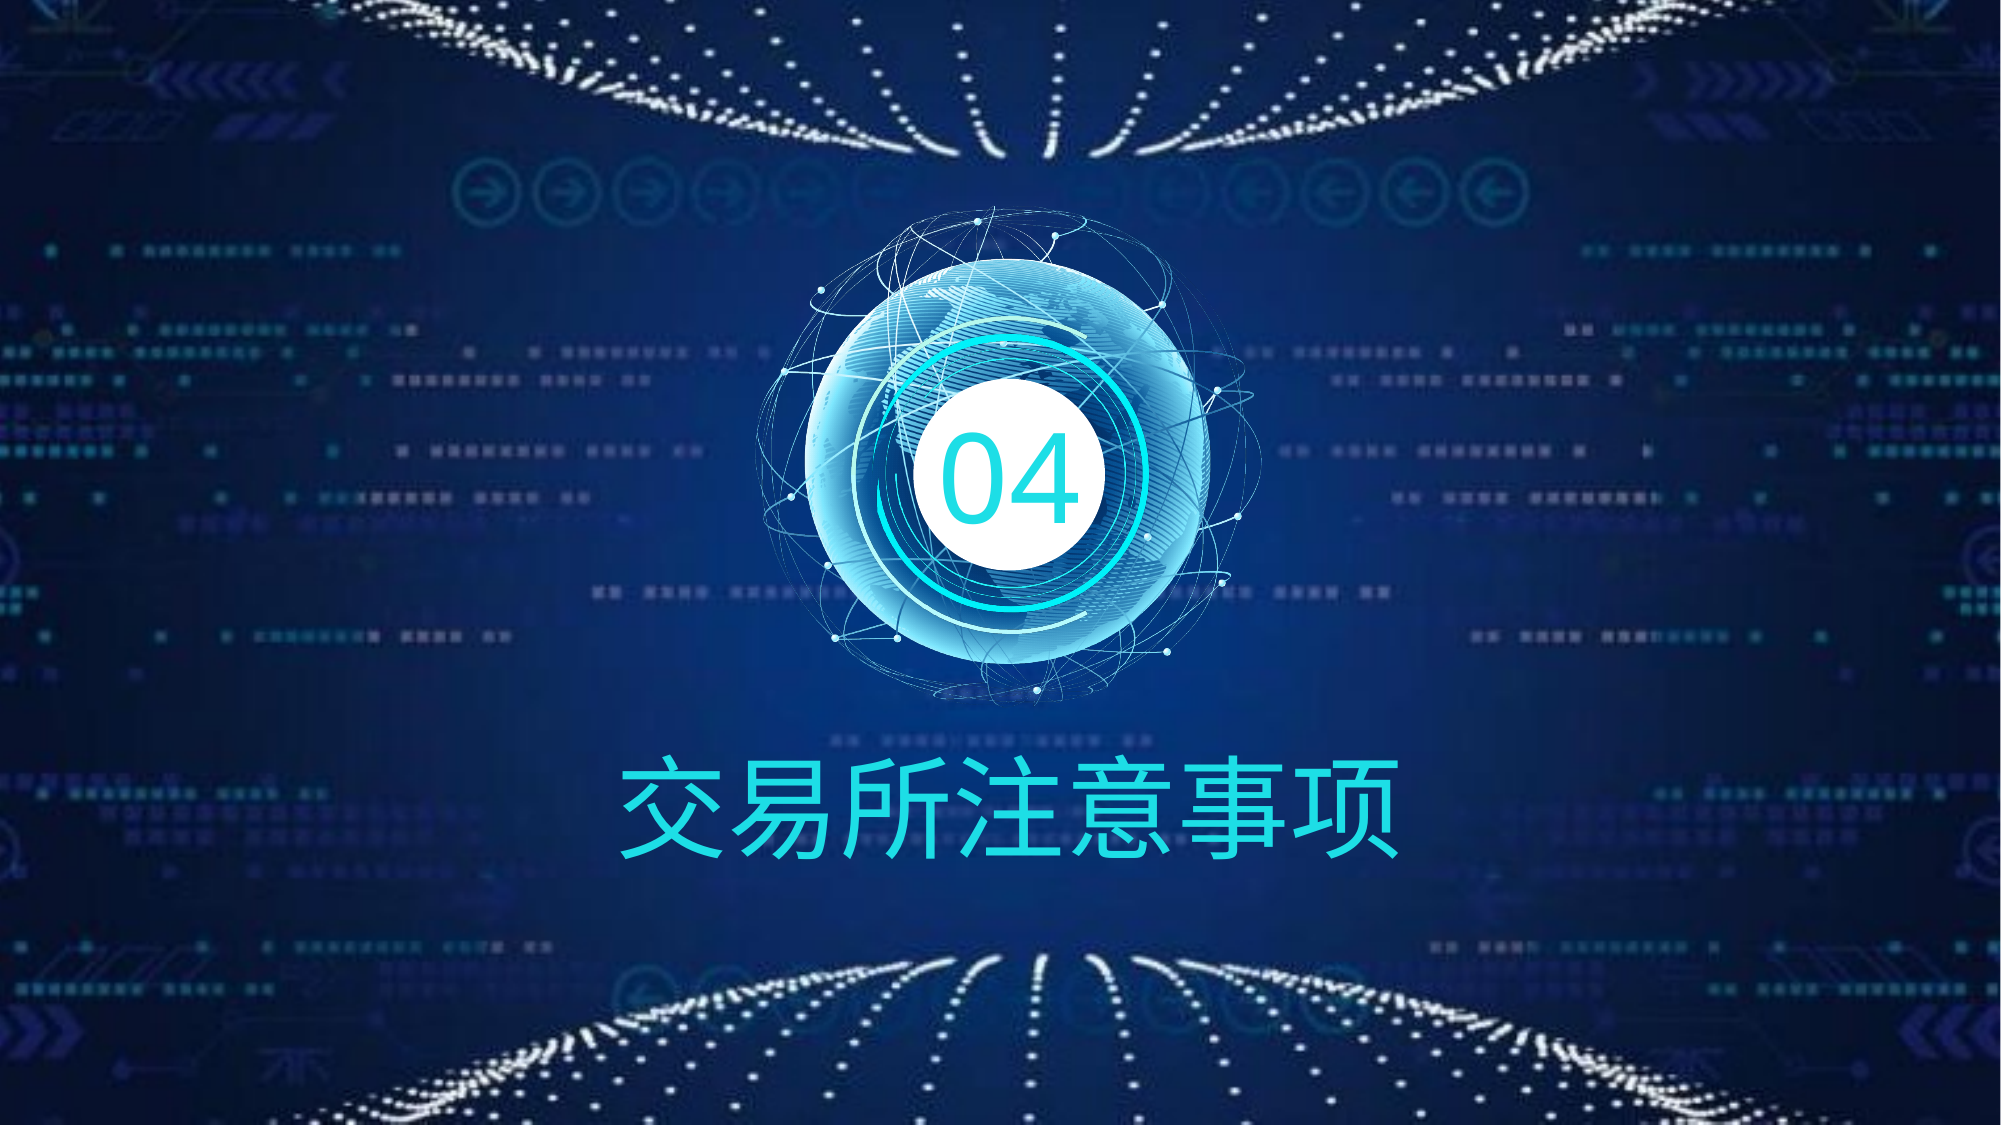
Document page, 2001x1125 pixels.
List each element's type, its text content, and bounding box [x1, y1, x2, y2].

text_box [860, 378, 1158, 571]
picture [0, 0, 2001, 1125]
text_box 交易所注意事项 [571, 730, 1447, 881]
